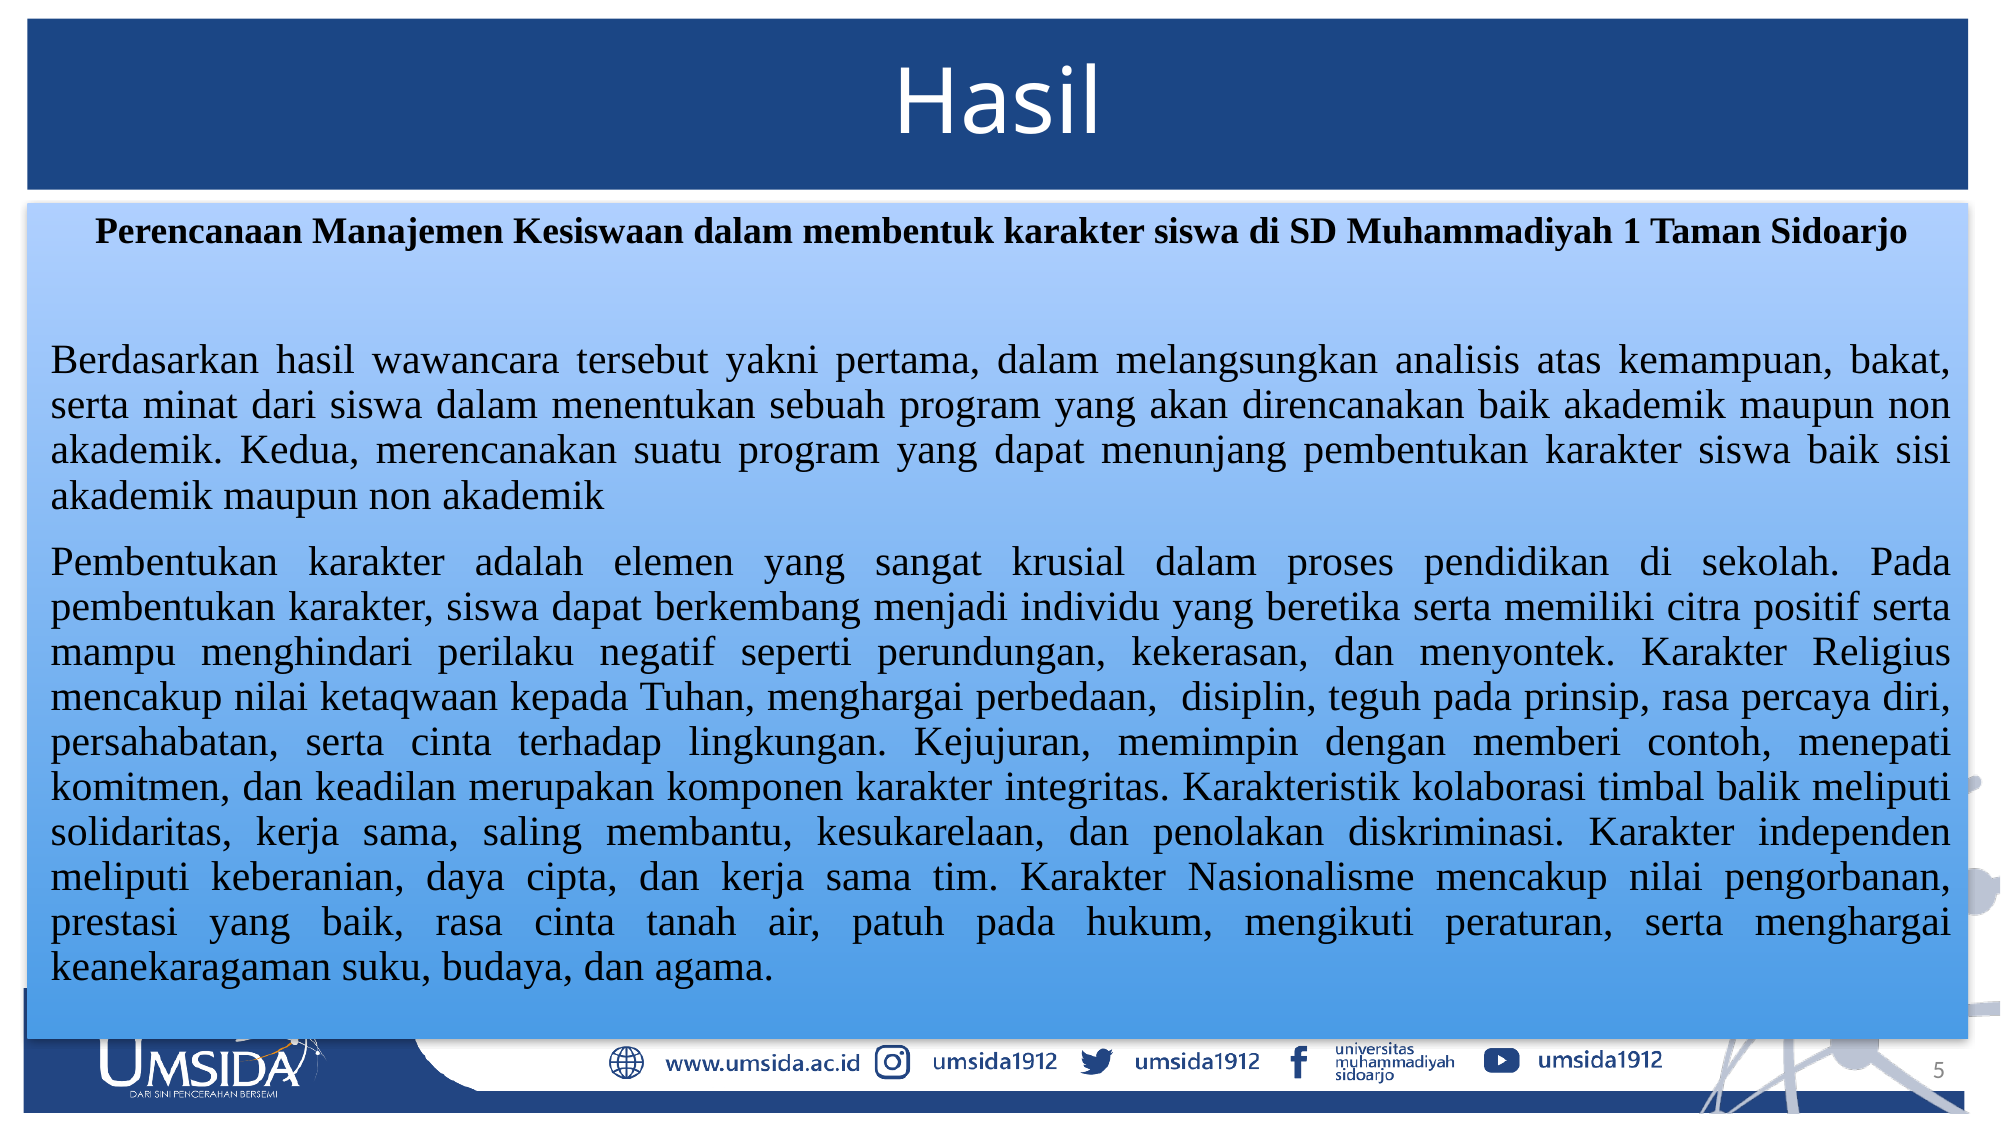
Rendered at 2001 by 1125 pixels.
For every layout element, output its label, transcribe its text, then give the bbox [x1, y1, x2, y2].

picture [23, 51, 2001, 1114]
list Perencanaan Manajemen Kesiswaan dalam membentuk karakter siswa di SD Muhammadiyah 1 Taman Sidoarjo Berdasarkan hasil wawancara tersebut yakni pertama, dalam melangsungkan analisis atas kemampuan, bakat, serta minat dari siswa dalam menentukan sebuah program yang akan direncanakan baik akademik maupun non akademik. Kedua, merencanakan suatu program yang dapat menunjang pembentukan karakter siswa baik sisi akademik maupun non akademik Pembentukan karakter adalah elemen yang sangat krusial dalam proses pendidikan di sekolah. Pada pembentukan karakter, siswa dapat berkembang menjadi individu yang beretika serta memiliki citra positif serta mampu menghindari perilaku negatif seperti perundungan, kekerasan, dan menyontek. Karakter Religius mencakup nilai ketaqwaan kepada Tuhan, menghargai perbedaan, disiplin, teguh pada prinsip, rasa percaya diri, persahabatan, serta cinta terhadap lingkungan. Kejujuran, memimpin dengan memberi contoh, menepati komitmen, dan keadilan merupakan komponen karakter integritas. Karakteristik kolaborasi timbal balik meliputi solidaritas, kerja sama, saling membantu, kesukarelaan, dan penolakan diskriminasi. Karakter independen meliputi keberanian, daya cipta, dan kerja sama tim. Karakter Nasionalisme mencakup nilai pengorbanan, prestasi yang baik, rasa cinta tanah air, patuh pada hukum, mengikuti peraturan, serta menghargai keanekaragaman suku, budaya, dan agama. [27, 203, 1969, 1039]
title Hasil [27, 18, 1969, 190]
